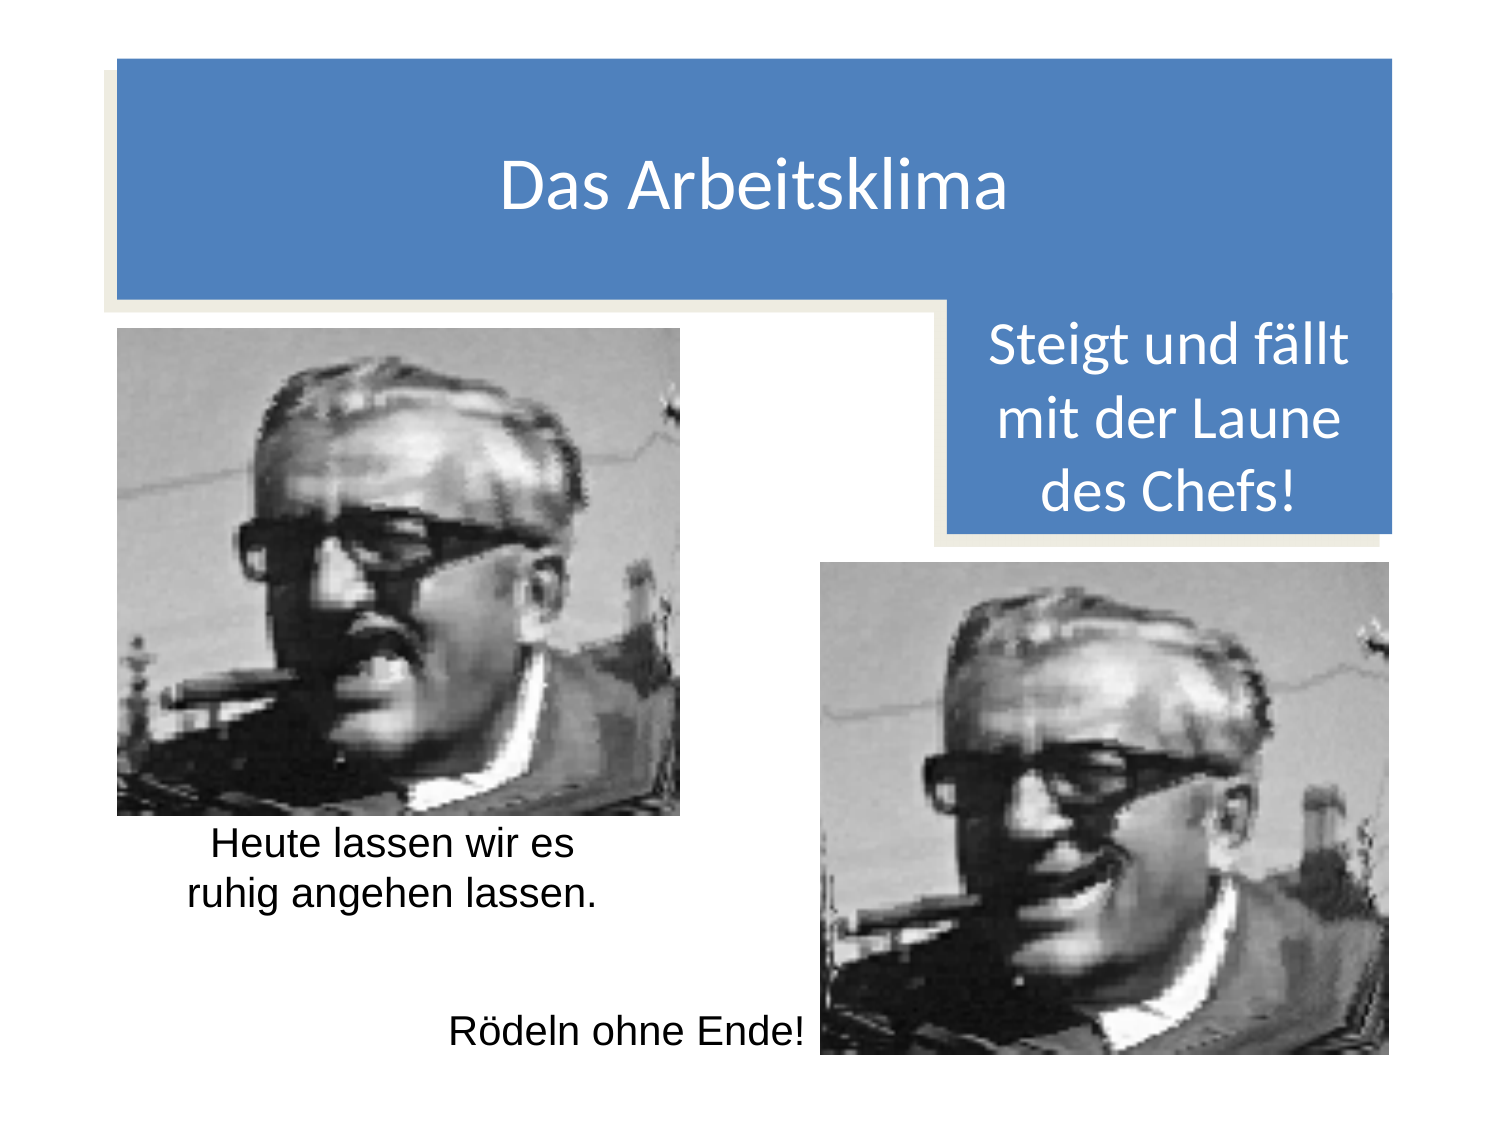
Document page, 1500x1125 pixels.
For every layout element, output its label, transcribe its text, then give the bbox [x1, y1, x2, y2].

text_box Steigt und fällt mit der Laune des Chefs! [946, 292, 1393, 535]
text_box Rödeln ohne Ende! [363, 996, 817, 1061]
text_box Heute lassen wir es ruhig angehen lassen. [164, 825, 622, 924]
text_box Das Arbeitsklima [117, 58, 1393, 300]
picture [116, 327, 680, 816]
picture [820, 562, 1389, 1055]
